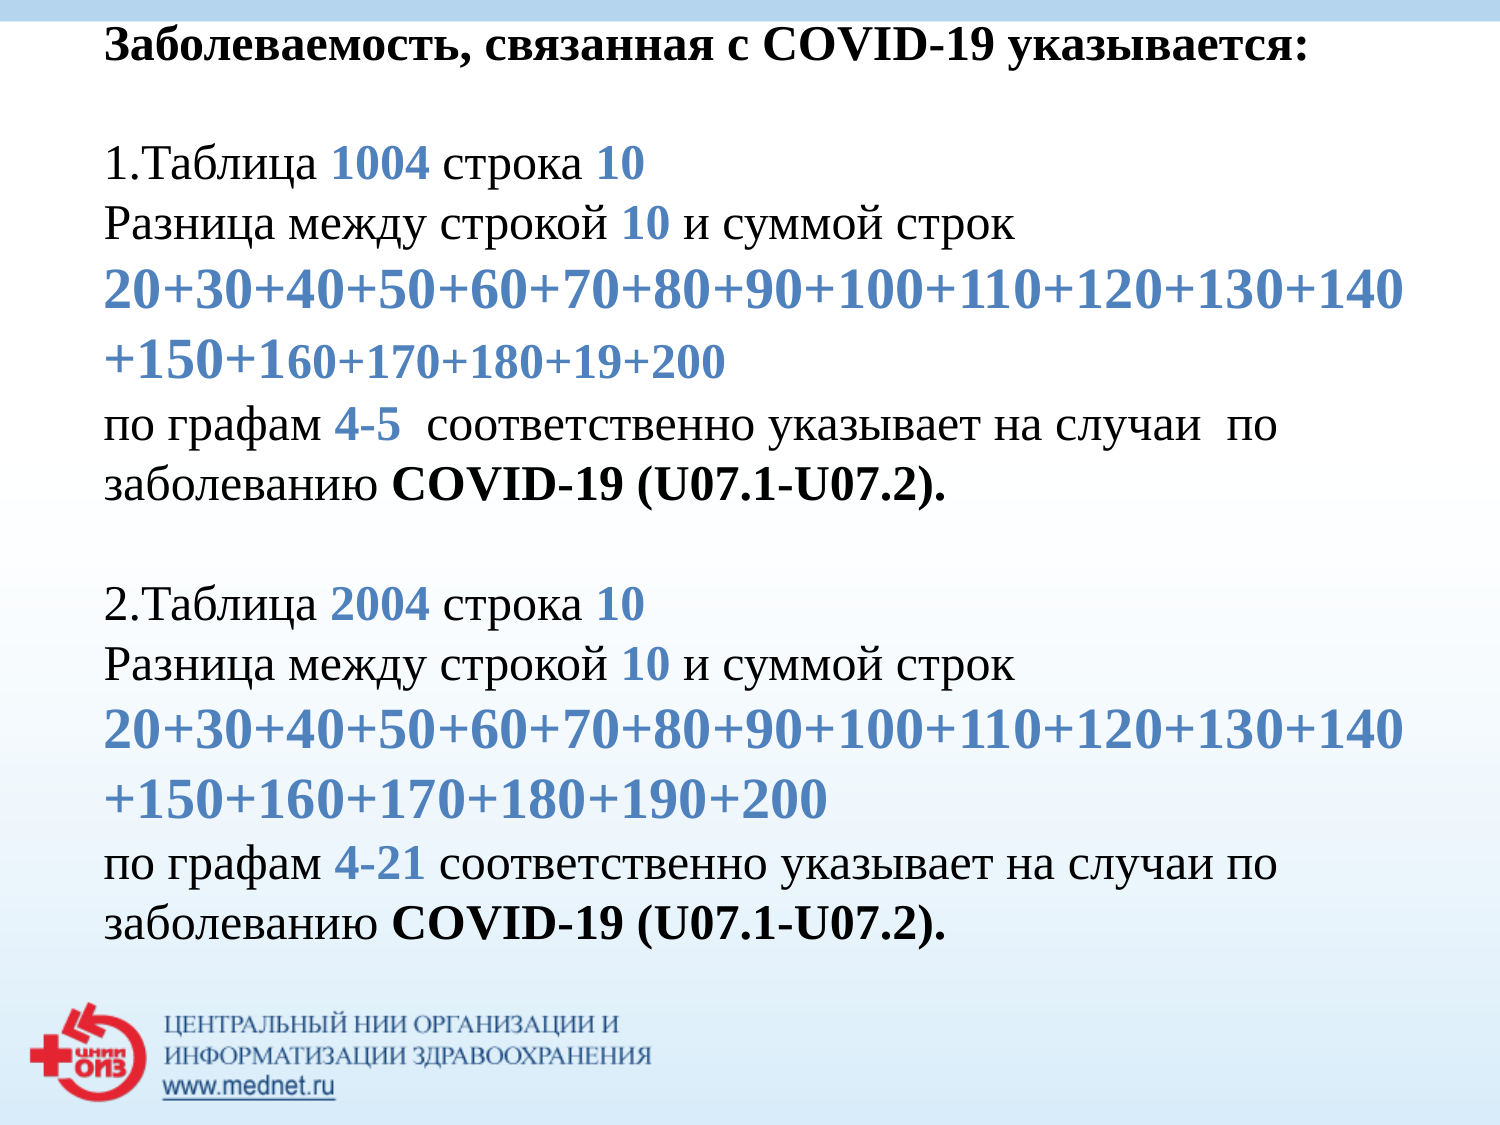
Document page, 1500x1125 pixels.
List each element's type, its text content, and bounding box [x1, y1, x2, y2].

picture [0, 0, 1500, 1125]
title Заболеваемость, связанная с COVID-19 указывается: 1.Таблица 1004 строка 10 Разница между строкой 10 и суммой строк 20+30+40+50+60+70+80+90+100+110+120+130+140+150+160+170+180+19+200 по графам 4-5 соответственно указывает на случаи по заболеванию COVID-19 (U07.1-U07.2). 2.Таблица 2004 строка 10 Разница между строкой 10 и суммой строк 20+30+40+50+60+70+80+90+100+110+120+130+140+150+160+170+180+190+200 по графам 4-21 соответственно указывает на случаи по заболеванию COVID-19 (U07.1-U07.2). [88, 349, 1436, 591]
